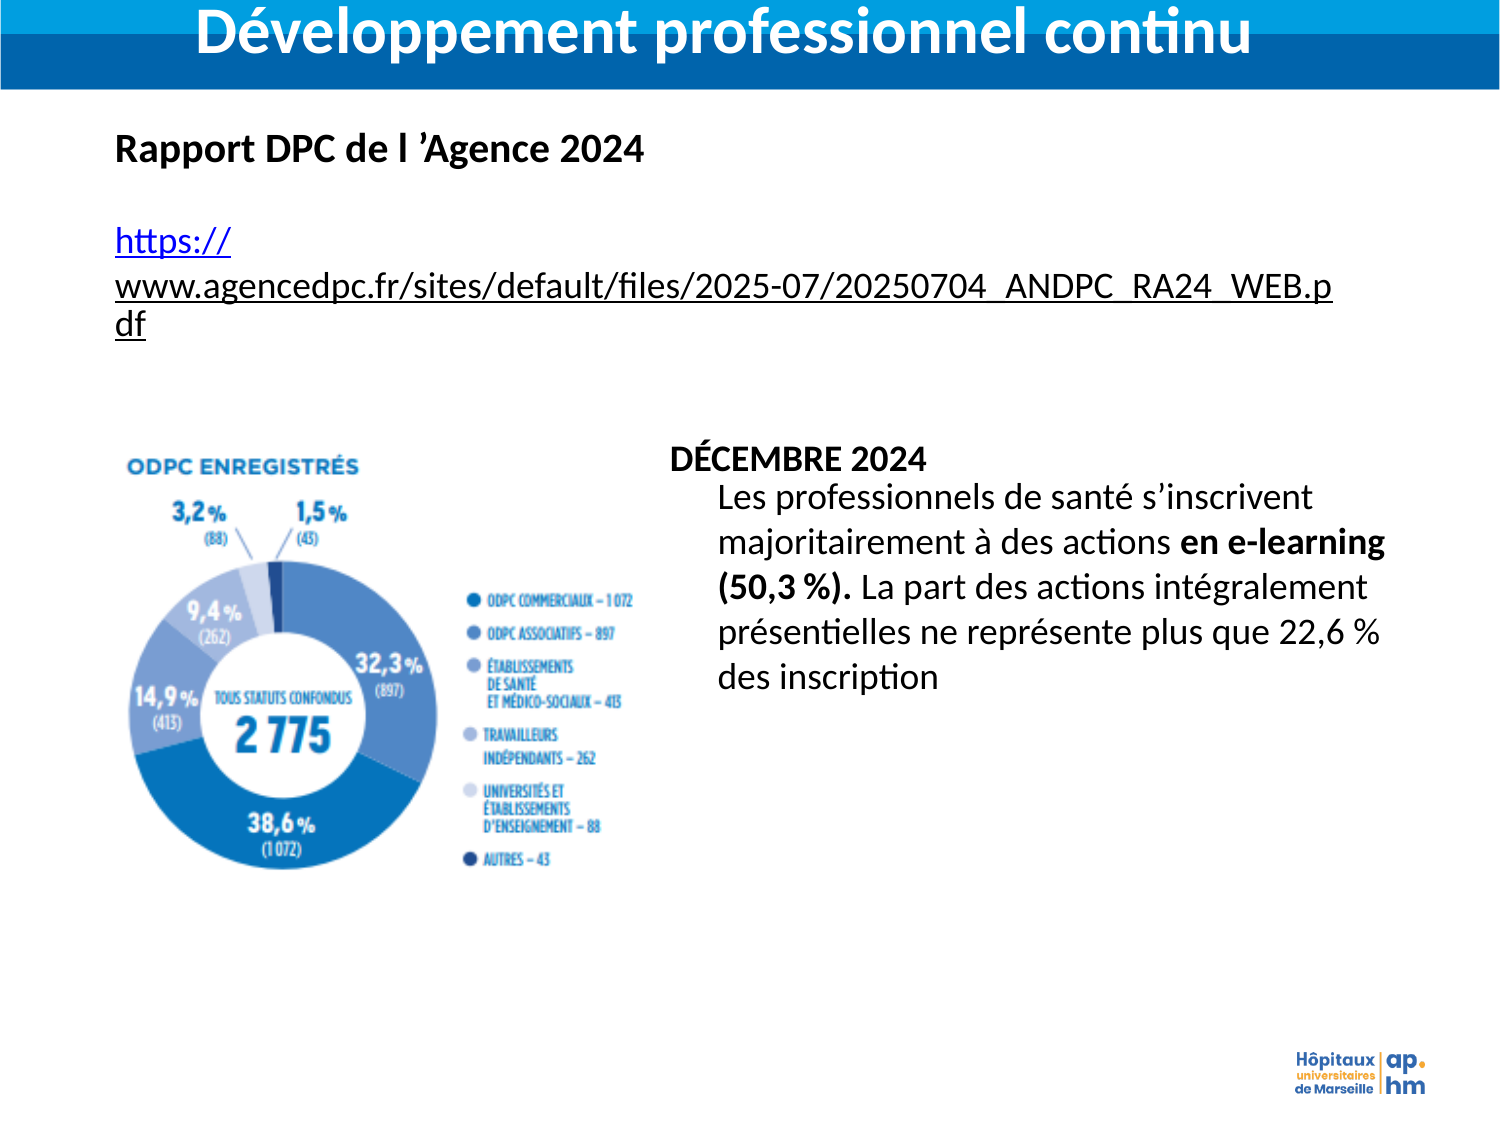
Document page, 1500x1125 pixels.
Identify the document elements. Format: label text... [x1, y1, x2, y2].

subtitle Développement professionnel continu [100, 0, 1365, 113]
text_box Les professionnels de santé s’inscrivent majoritairement à des actions en e-learning (50,3 %). La part des actions intégralement présentielles ne représente plus que 22,6 % des inscription [702, 464, 1453, 705]
picture [1365, 35, 1500, 101]
picture [41, 432, 668, 910]
picture [1295, 1052, 1425, 1094]
picture [0, 35, 100, 101]
text_box Rapport DPC de l ’Agence 2024 https://www.agencedpc.fr/sites/default/files/2025-07/20250704_ANDPC_RA24_WEB.pdf 2 775 ODPC ENREGISTRÉS AU 31 DÉCEMBRE 2024 [100, 113, 1365, 854]
